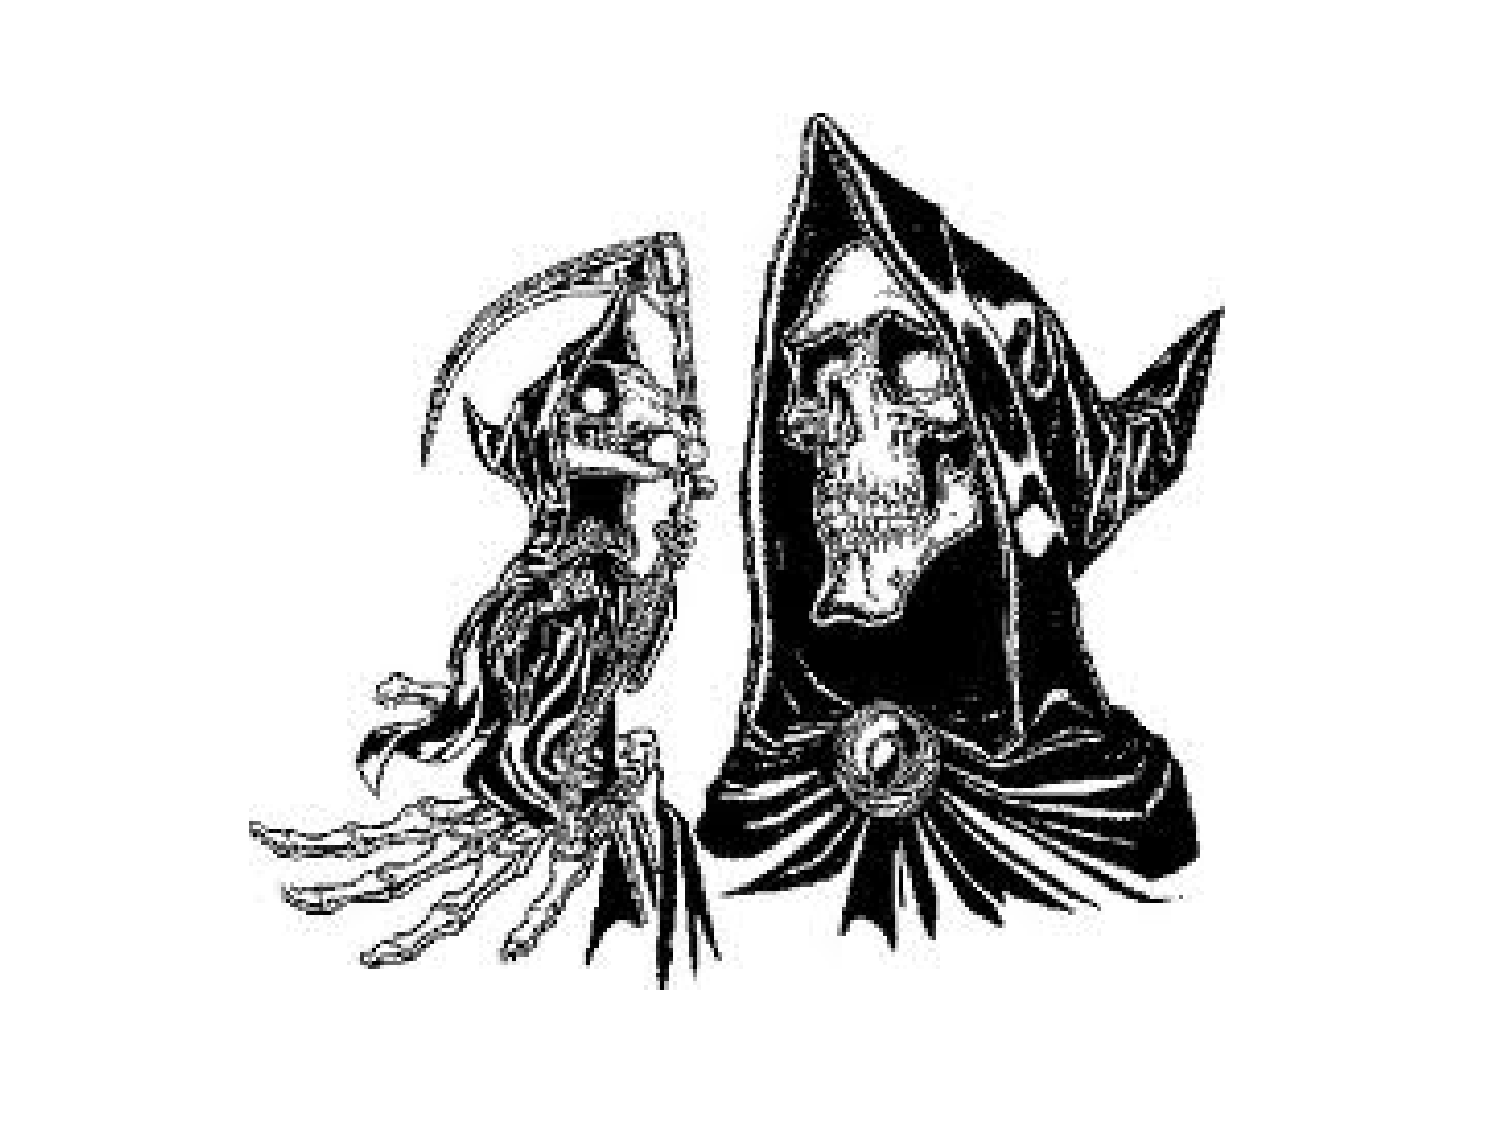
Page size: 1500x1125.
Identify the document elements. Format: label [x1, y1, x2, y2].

picture [249, 112, 1226, 990]
